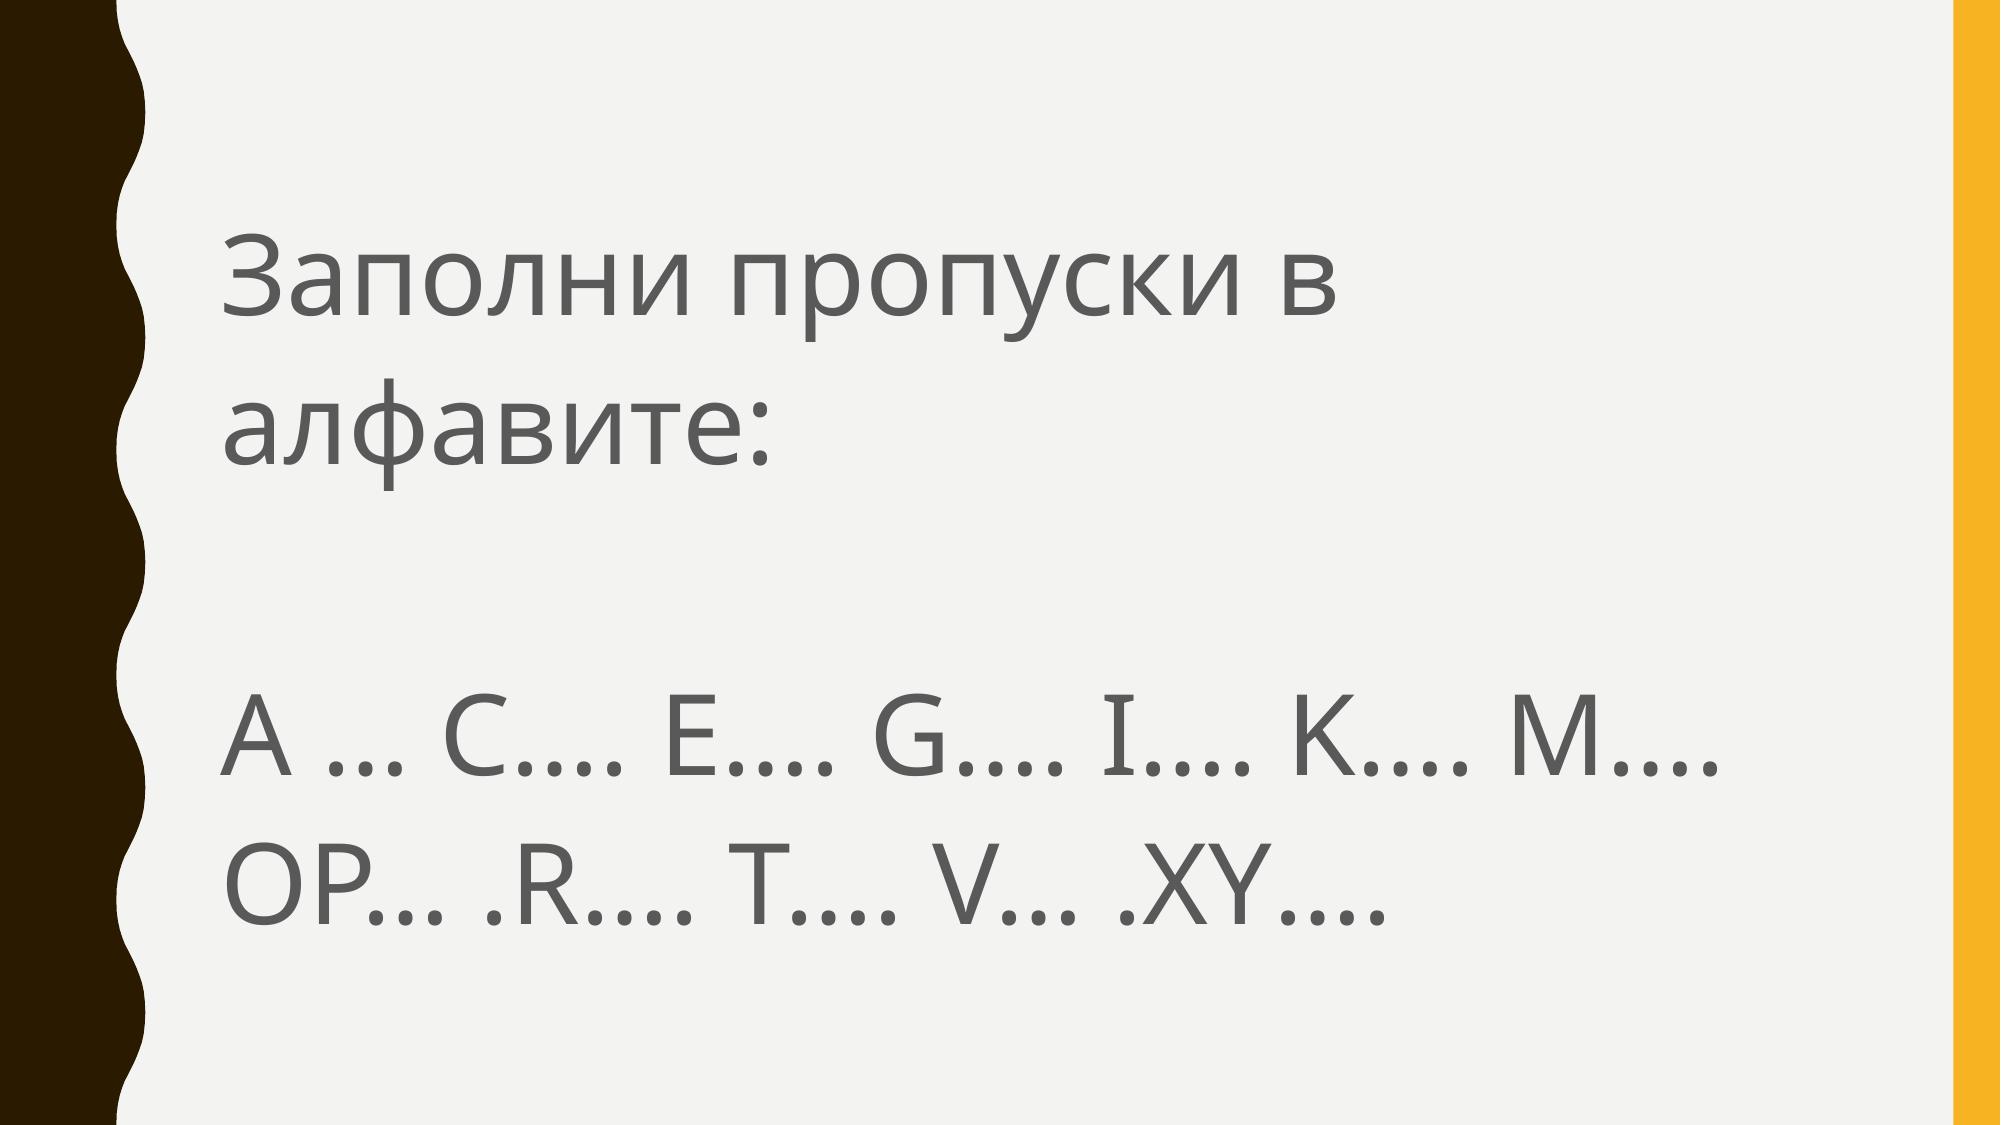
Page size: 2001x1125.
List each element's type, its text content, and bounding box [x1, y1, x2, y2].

list Заполни пропуски в алфавите: A … C…. E…. G…. I…. K…. M…. OP… .R…. T…. V… .XY…. [205, 182, 1875, 1063]
